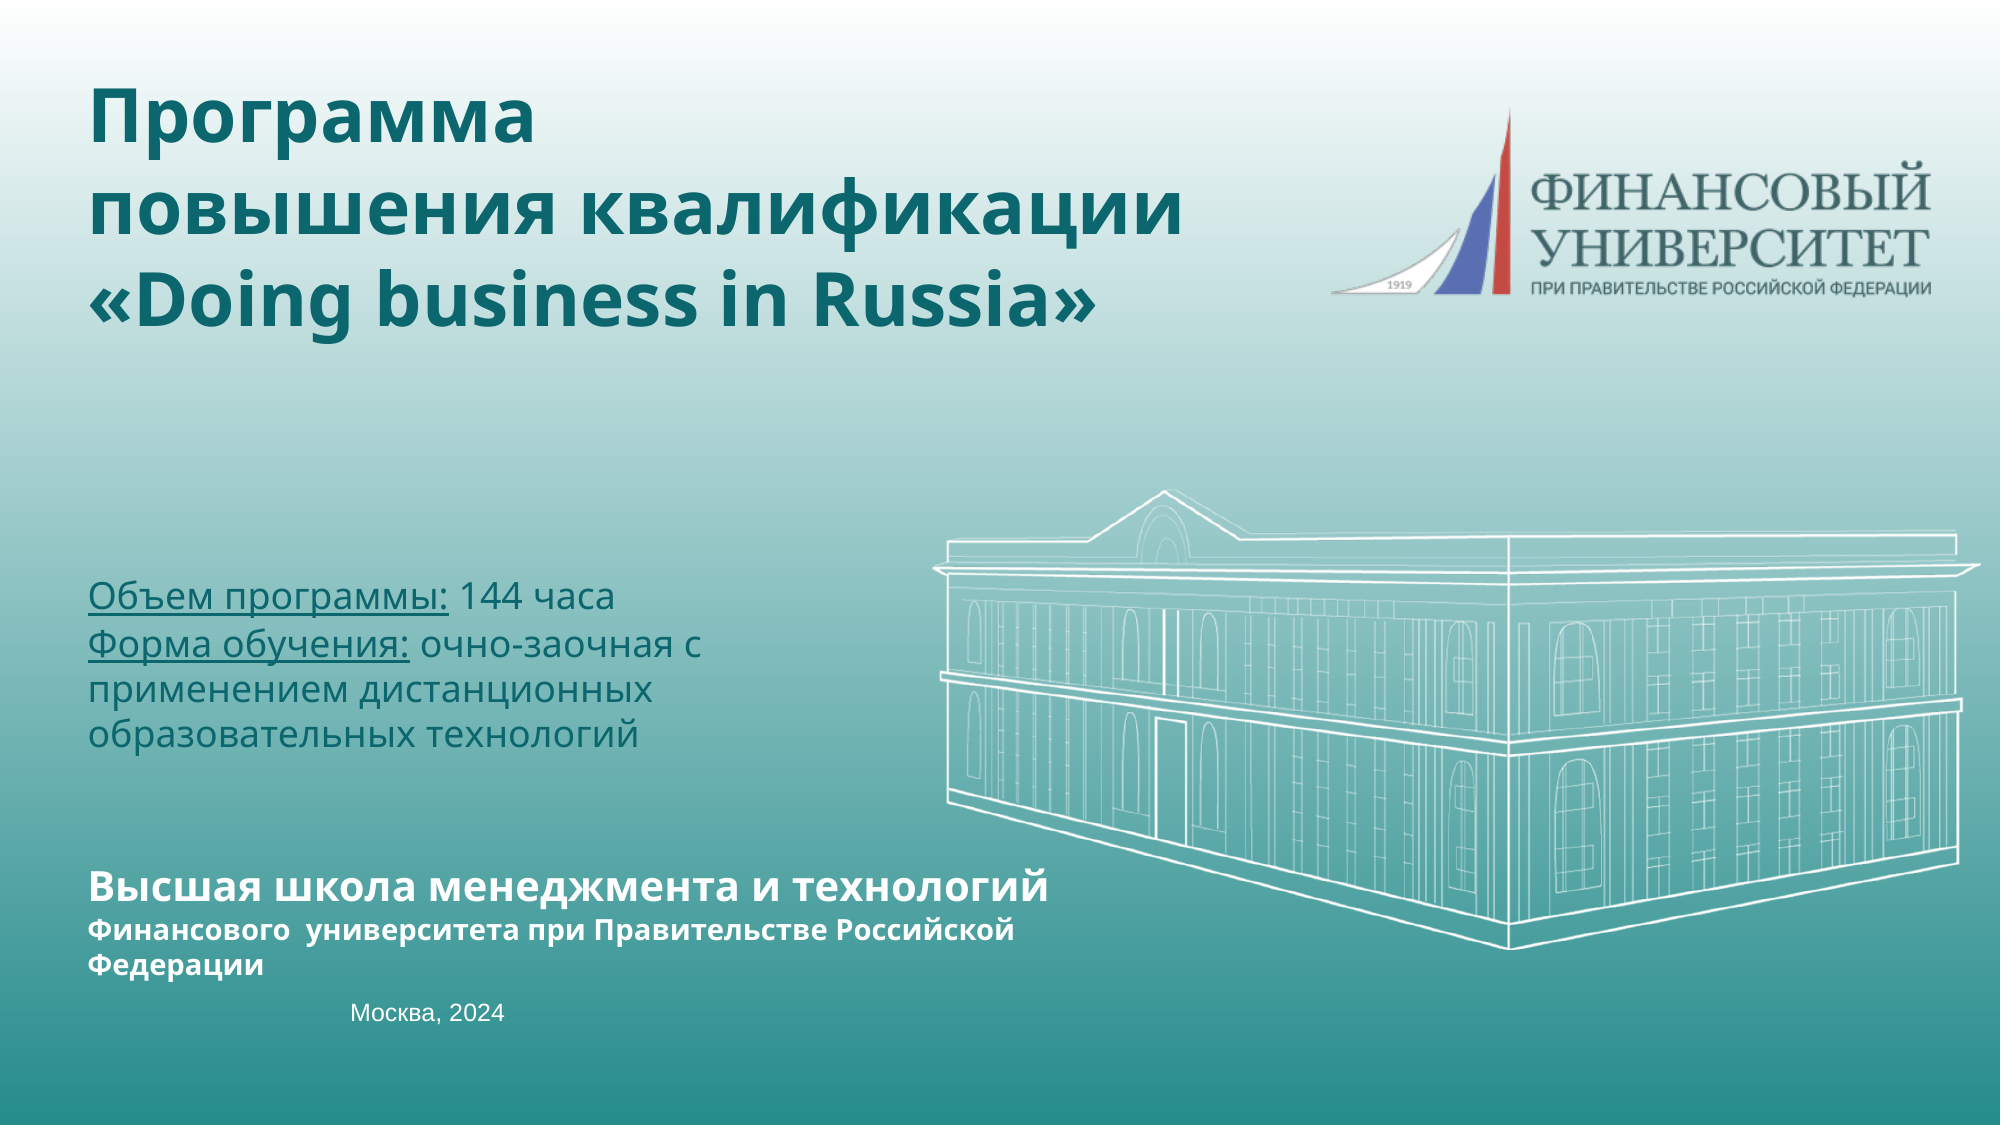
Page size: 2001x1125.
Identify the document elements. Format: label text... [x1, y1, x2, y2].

text_box Высшая школа менеджмента и технологий Финансового университета при Правительстве Российской Федерации [70, 852, 1155, 989]
text_box Программа повышения квалификации «Doing business in Russia» [70, 60, 1332, 431]
picture [1331, 107, 1936, 307]
picture [932, 353, 1981, 950]
text_box Объем программы: 144 часа Форма обучения: очно-заочная с применением дистанционных образовательных технологий [70, 565, 845, 807]
slide_number Москва, 2024 [70, 989, 521, 1042]
text_box [70, 524, 932, 620]
